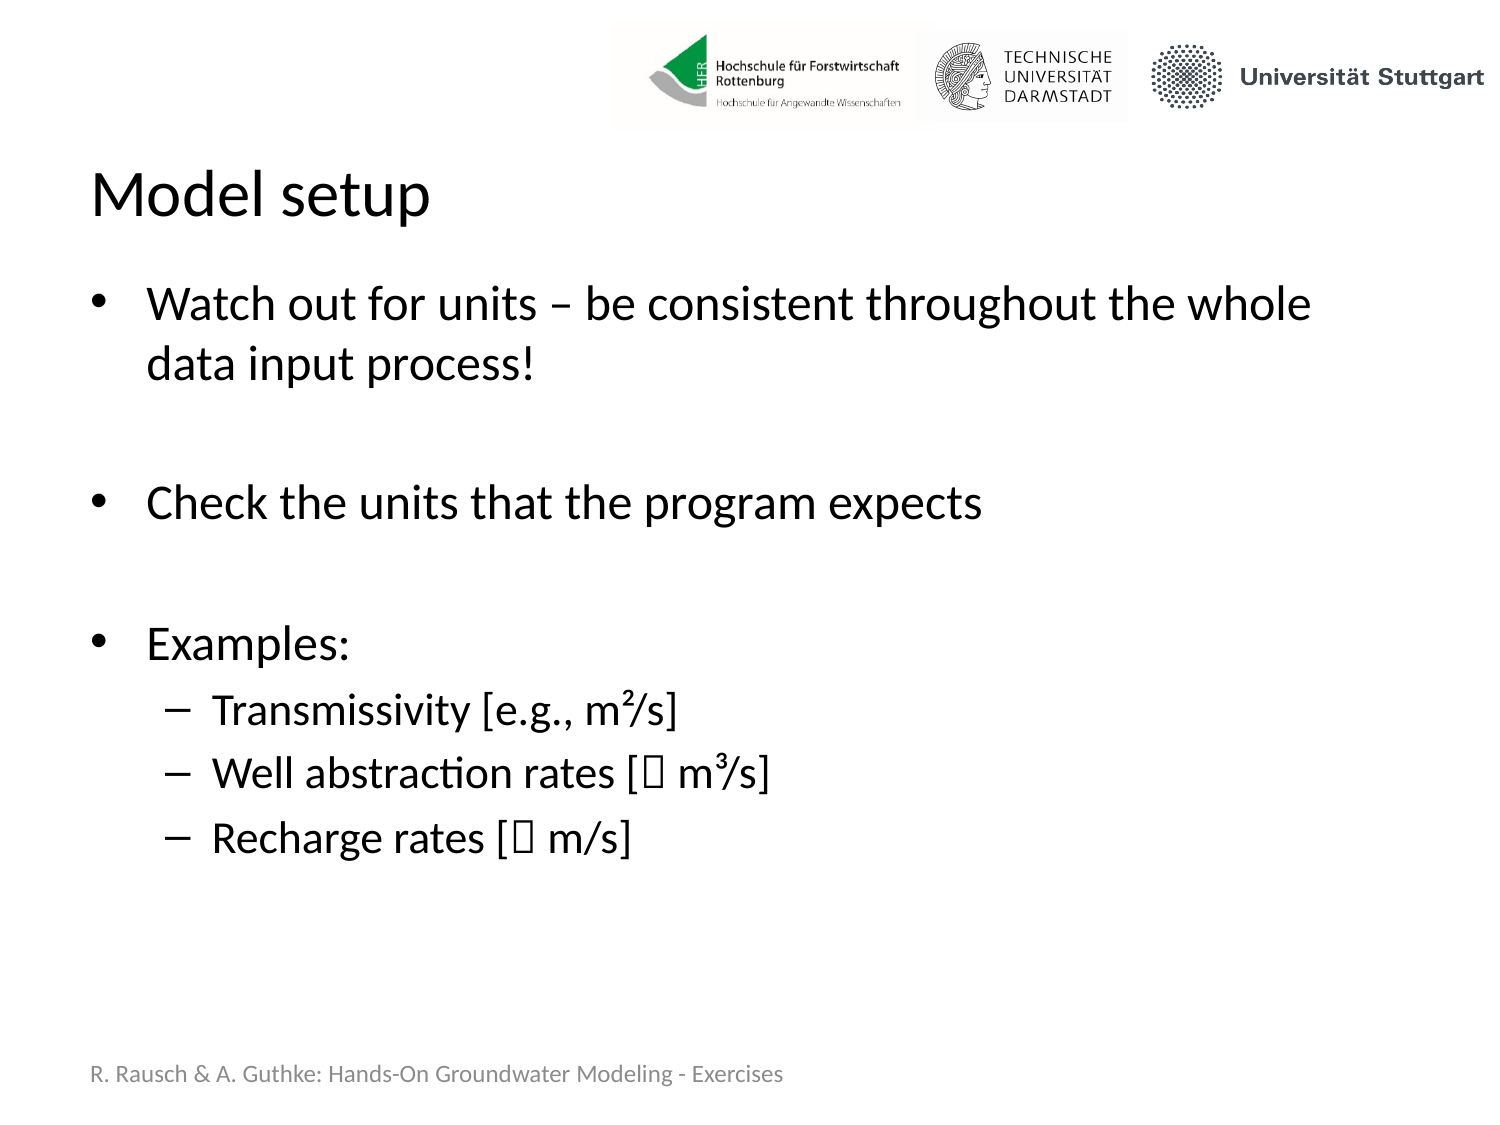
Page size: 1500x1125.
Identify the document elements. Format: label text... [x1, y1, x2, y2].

slide_number R. Rausch & A. Guthke: Hands-On Groundwater Modeling - Exercises [75, 1042, 916, 1103]
picture [1151, 44, 1491, 109]
title Model setup [75, 136, 1425, 244]
picture [611, 22, 1129, 131]
list Watch out for units – be consistent throughout the whole data input process! Check the units that the program expects Examples: Transmissivity [e.g., m²/s] Well abstraction rates [ m³/s] Recharge rates [ m/s] [75, 262, 1425, 1005]
